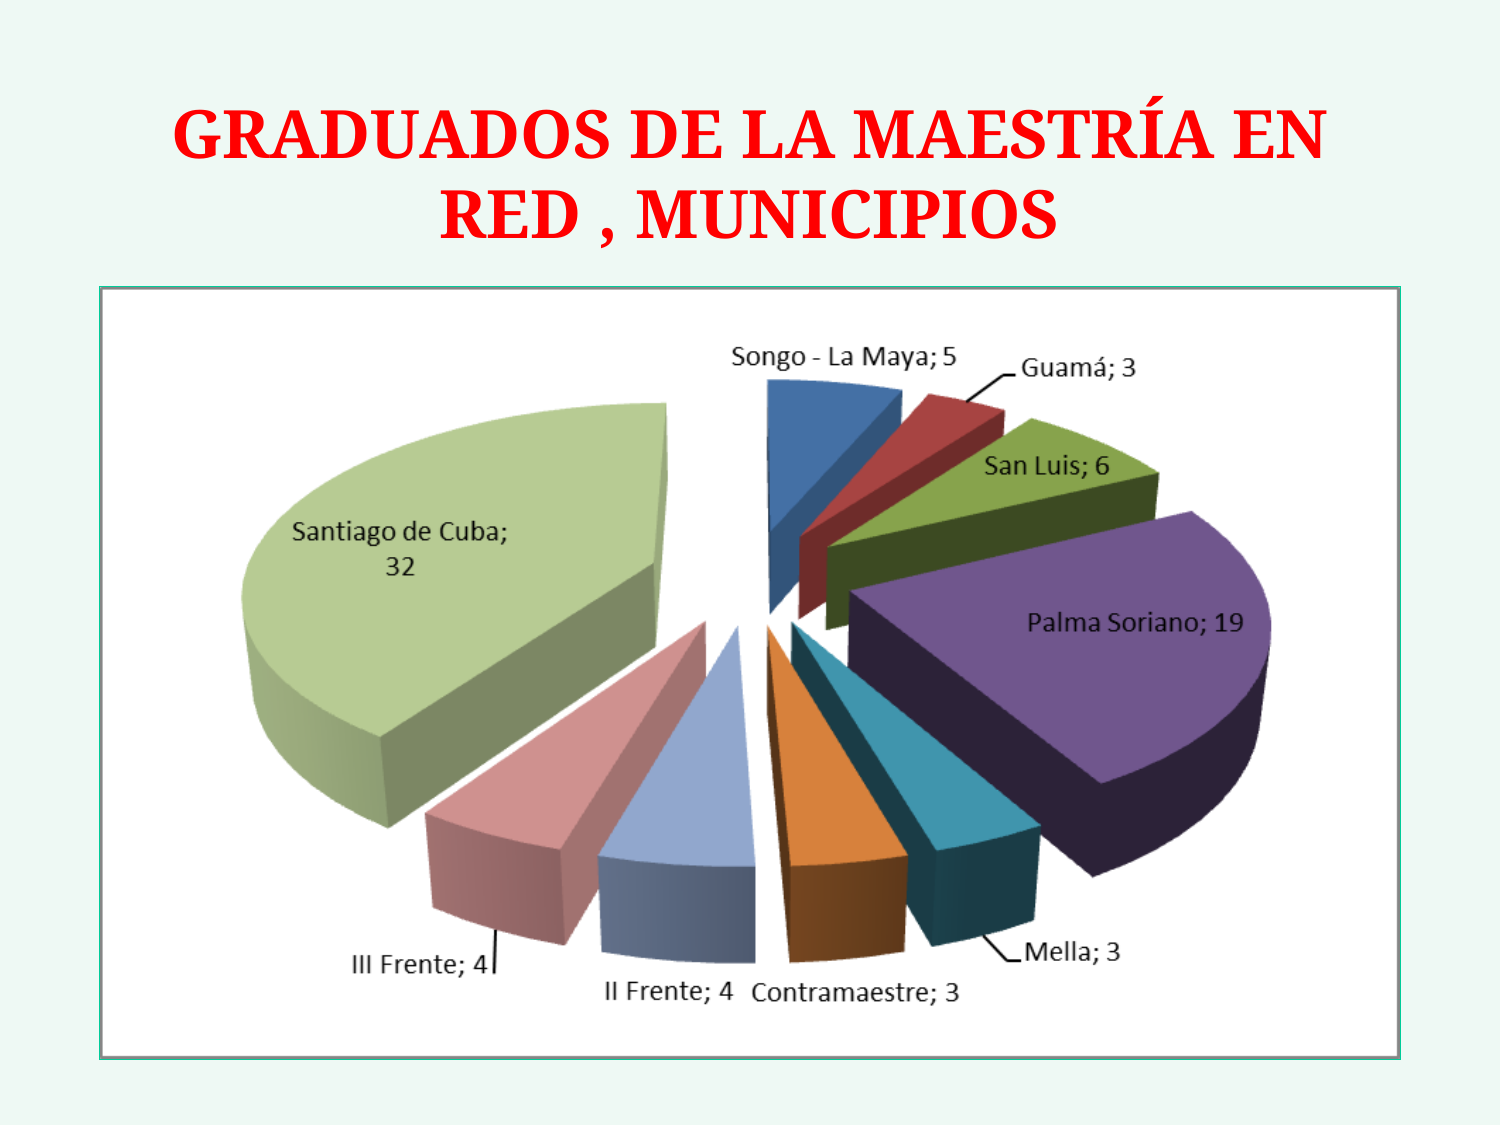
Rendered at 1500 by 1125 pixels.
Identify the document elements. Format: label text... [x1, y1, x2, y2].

picture [100, 287, 1400, 1059]
title GRADUADOS DE LA MAESTRÍA EN RED , MUNICIPIOS [112, 78, 1388, 266]
